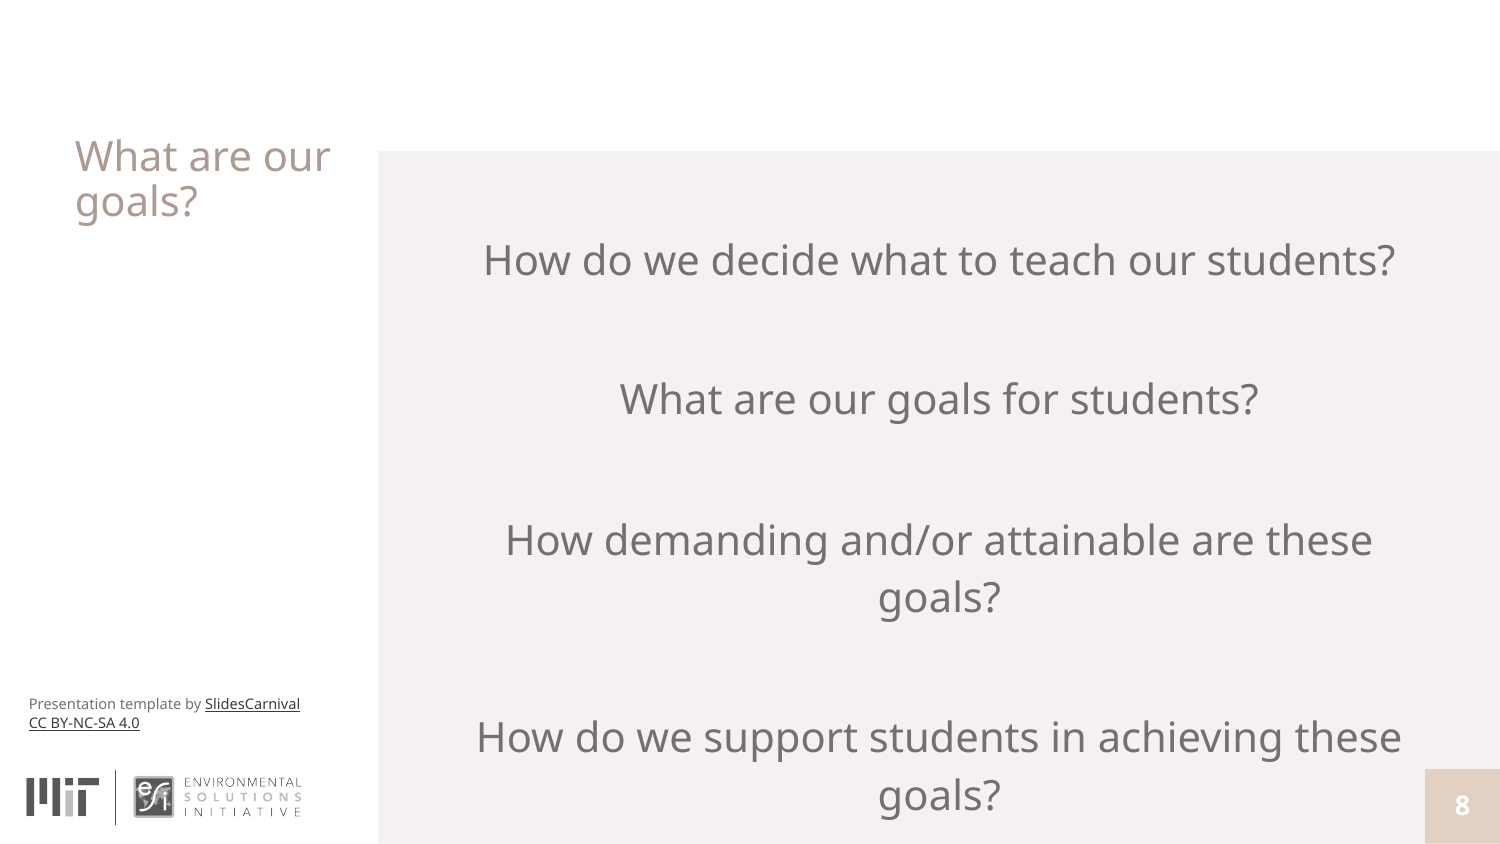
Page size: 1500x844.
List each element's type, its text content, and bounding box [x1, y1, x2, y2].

slide_number 8 [1425, 769, 1500, 844]
list How do we decide what to teach our students? What are our goals for students? How demanding and/or attainable are these goals? How do we support students in achieving these goals? [453, 225, 1426, 769]
picture [13, 757, 314, 835]
title What are our goals? [74, 135, 342, 769]
